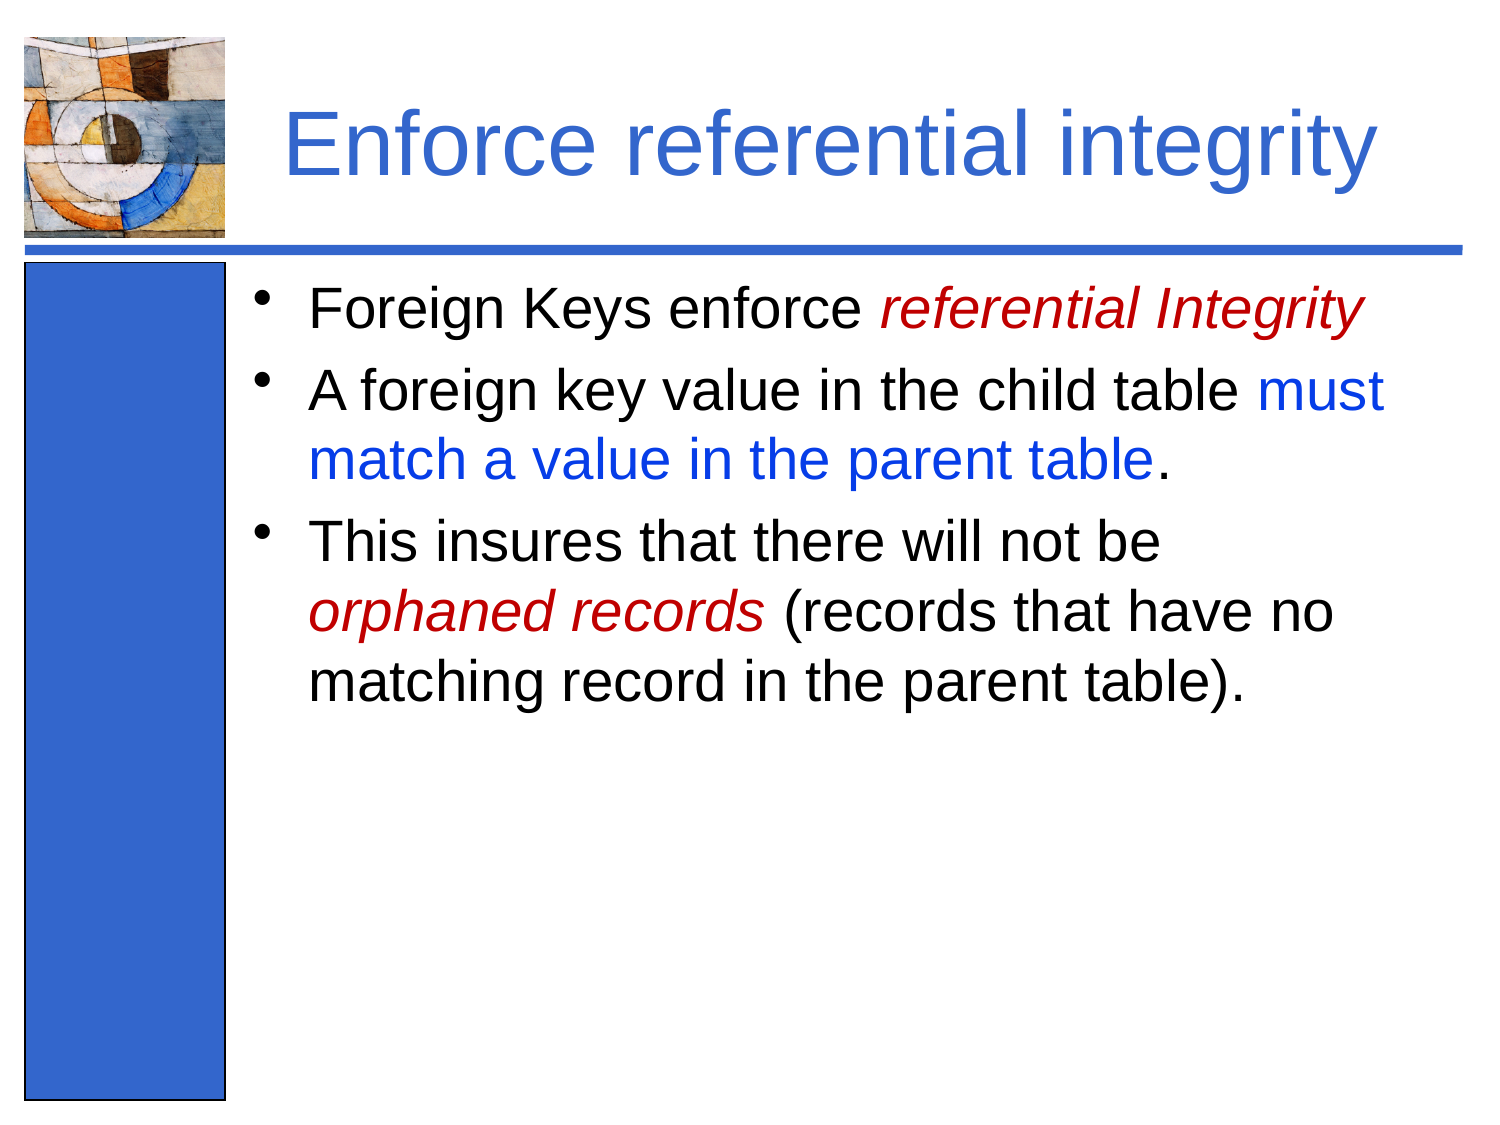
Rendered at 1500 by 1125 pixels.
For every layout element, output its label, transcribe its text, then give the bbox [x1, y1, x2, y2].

title Enforce referential integrity [237, 44, 1426, 233]
list Foreign Keys enforce referential Integrity A foreign key value in the child table must match a value in the parent table. This insures that there will not be orphaned records (records that have no matching record in the parent table). [237, 262, 1426, 1026]
picture [24, 37, 225, 238]
